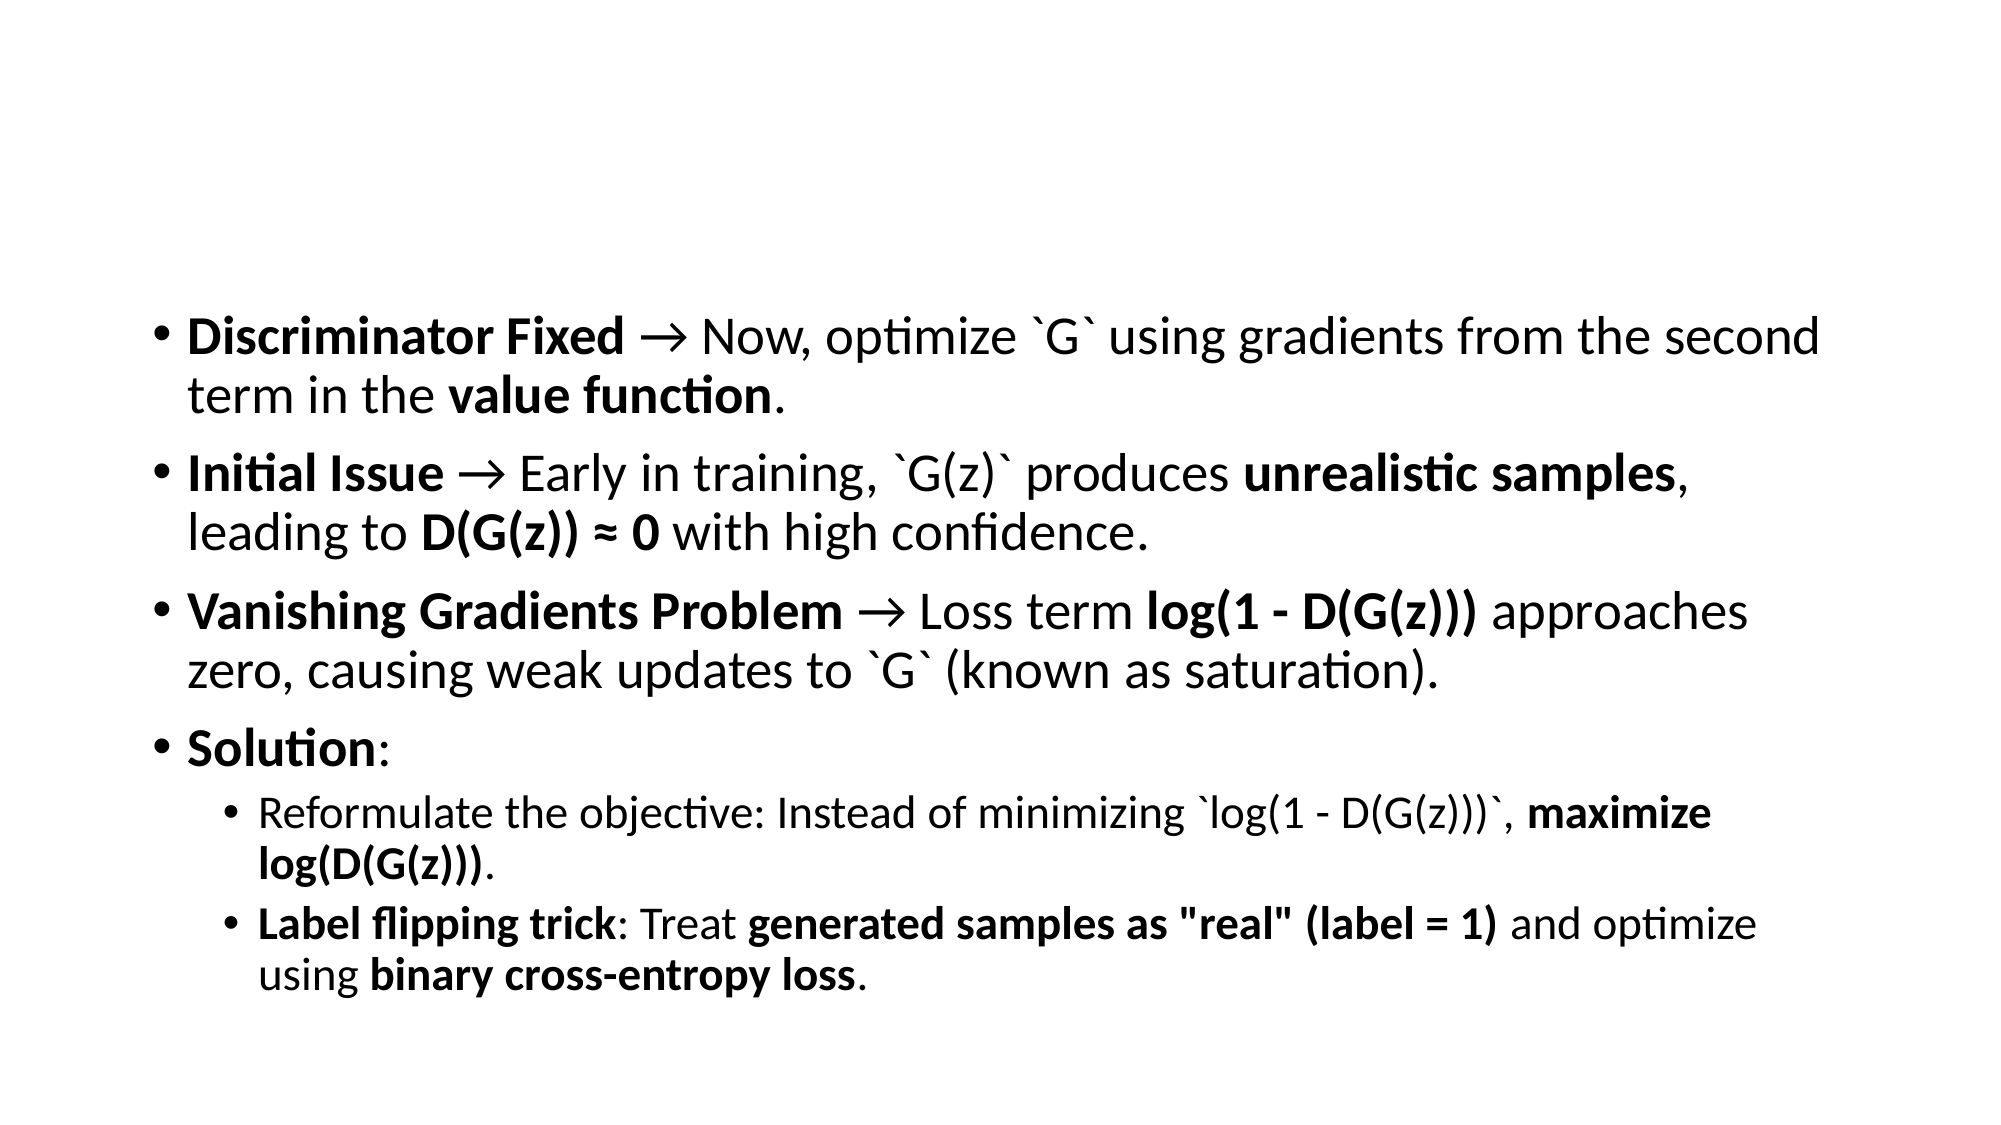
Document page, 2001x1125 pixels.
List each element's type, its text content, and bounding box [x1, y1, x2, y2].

list Discriminator Fixed → Now, optimize `G` using gradients from the second term in the value function. Initial Issue → Early in training, `G(z)` produces unrealistic samples, leading to D(G(z)) ≈ 0 with high confidence. Vanishing Gradients Problem → Loss term log(1 - D(G(z))) approaches zero, causing weak updates to `G` (known as saturation). Solution: Reformulate the objective: Instead of minimizing `log(1 - D(G(z)))`, maximize log(D(G(z))). Label flipping trick: Treat generated samples as "real" (label = 1) and optimize using binary cross-entropy loss. [137, 299, 1863, 1014]
